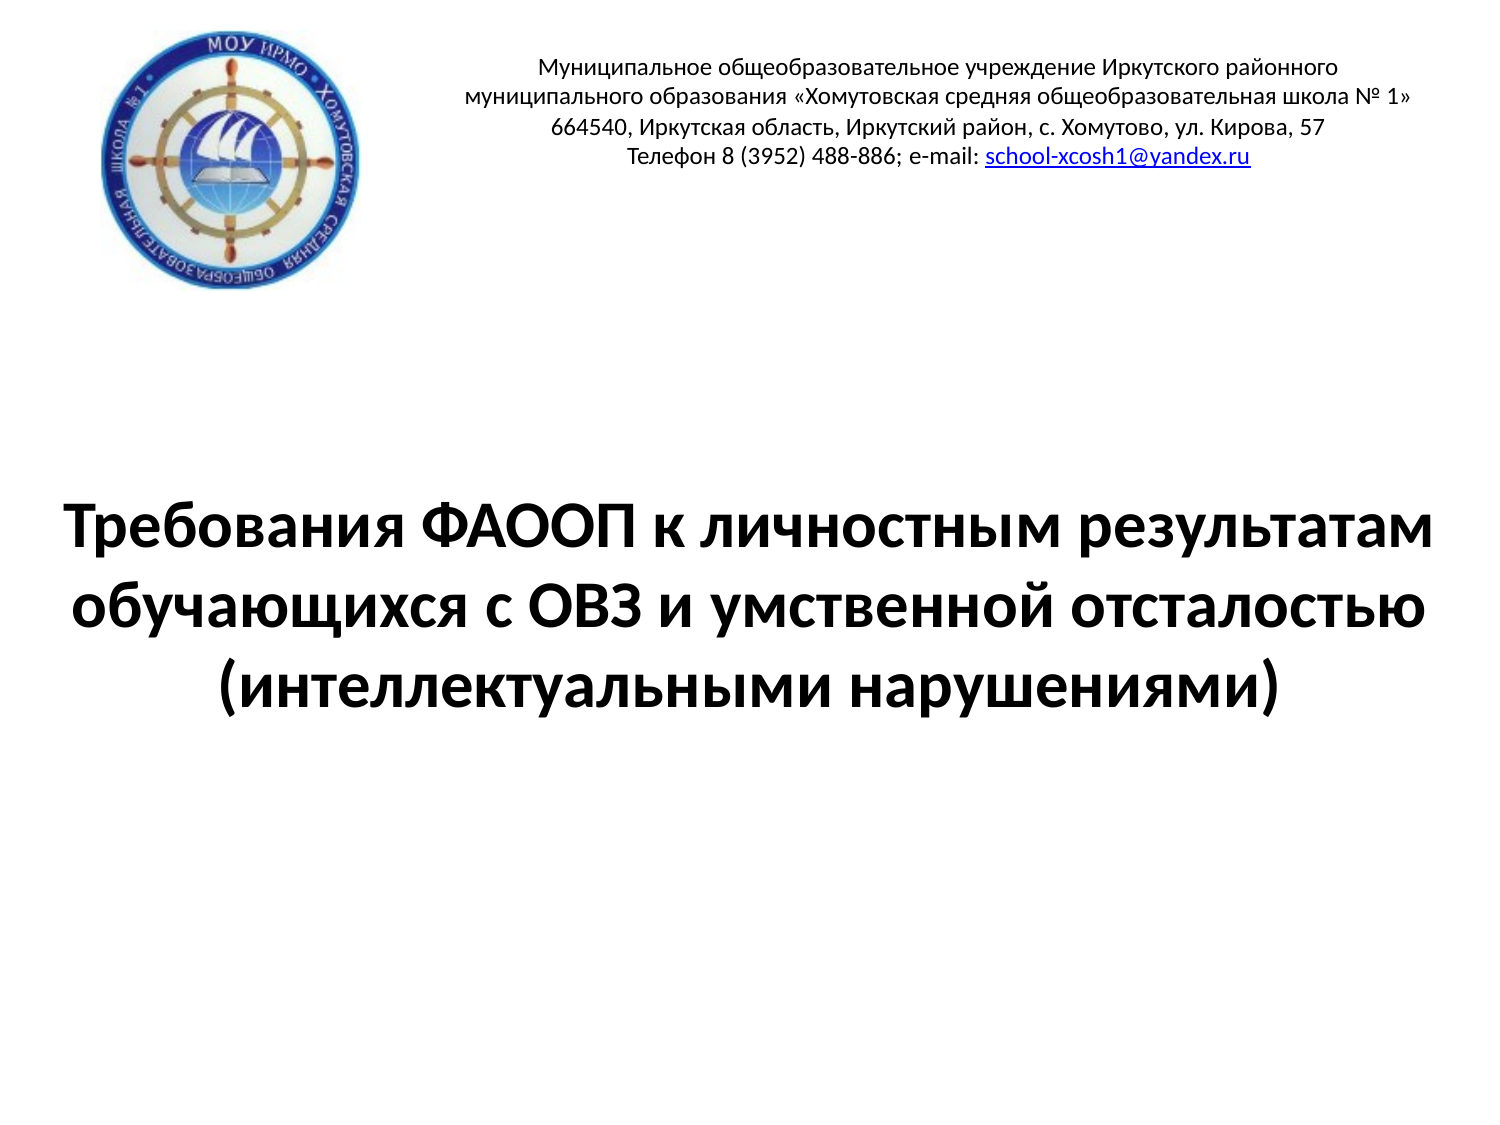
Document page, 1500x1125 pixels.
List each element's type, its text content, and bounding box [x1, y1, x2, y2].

text_box Муниципальное общеобразовательное учреждение Иркутского районного муниципального образования «Хомутовская средняя общеобразовательная школа № 1» 664540, Иркутская область, Иркутский район, с. Хомутово, ул. Кирова, 57 Телефон 8 (3952) 488-886; e-mail: school-xcosh1@yandex.ru [442, 42, 1435, 178]
title Требования ФАООП к личностным результатам обучающихся с ОВЗ и умственной отсталостью (интеллектуальными нарушениями) [41, 479, 1459, 721]
picture [100, 30, 361, 291]
